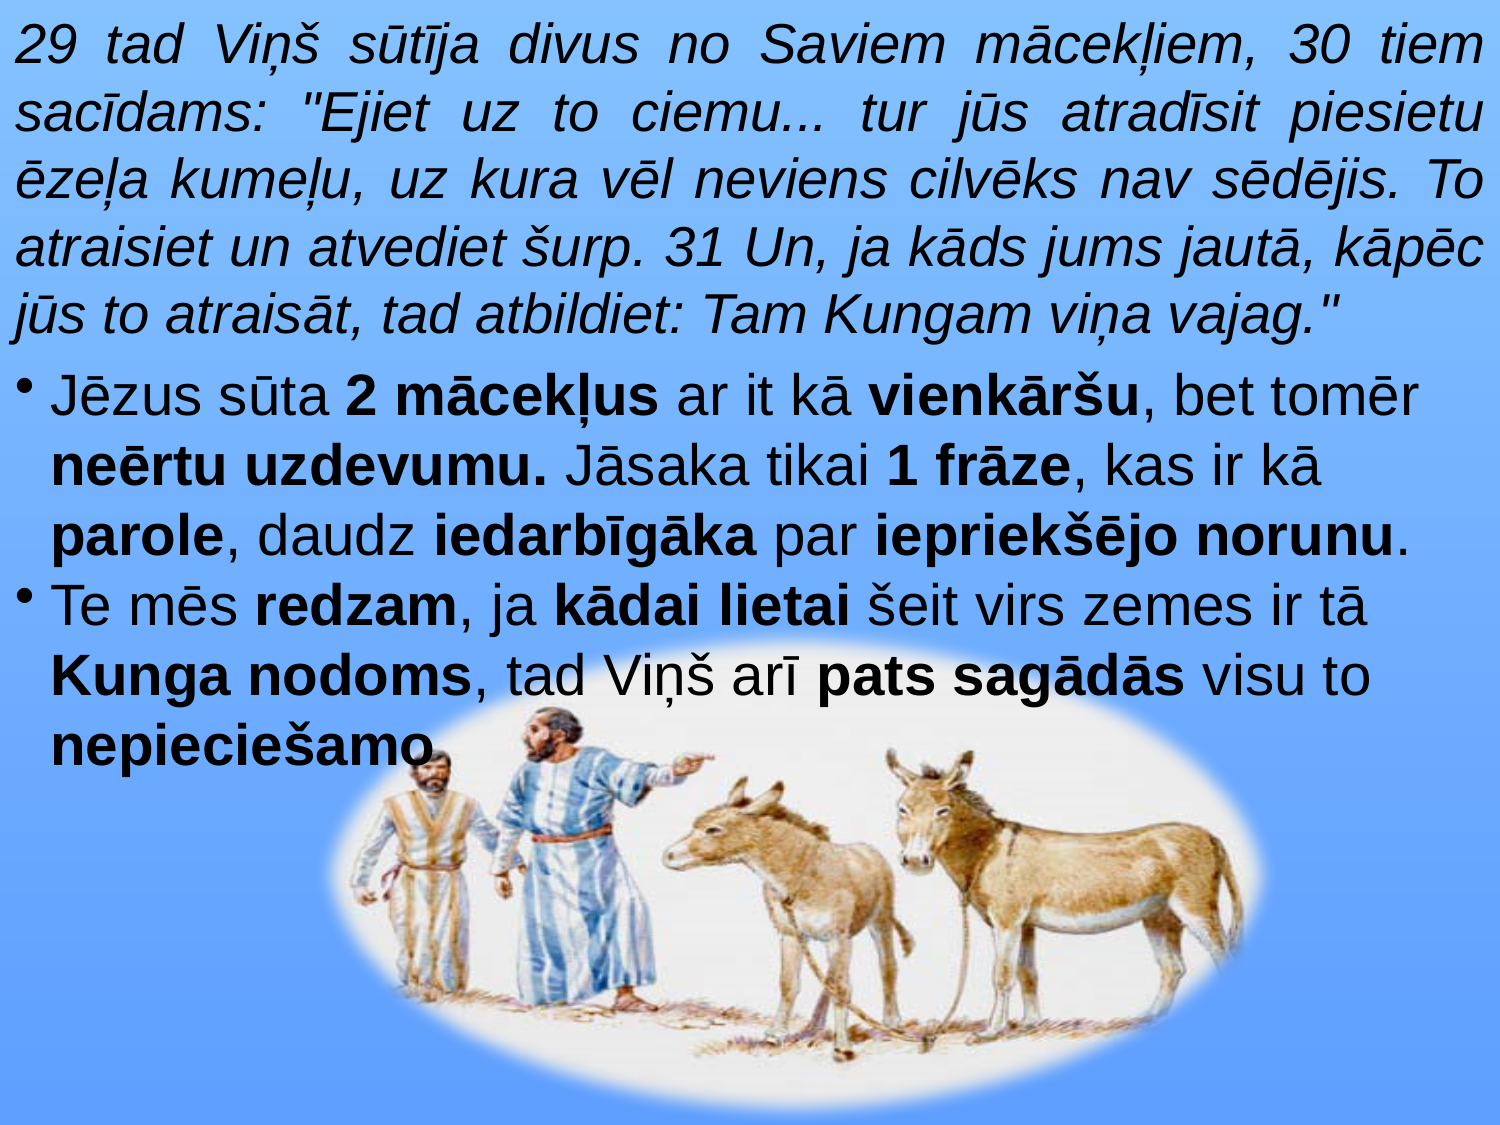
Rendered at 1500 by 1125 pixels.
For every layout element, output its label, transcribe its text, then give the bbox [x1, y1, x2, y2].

list 29 tad Viņš sūtīja divus no Saviem mācekļiem, 30 tiem sacīdams: "Ejiet uz to ciemu... tur jūs atradīsit piesietu ēzeļa kumeļu, uz kura vēl neviens cilvēks nav sēdējis. To atraisiet un atvediet šurp. 31 Un, ja kāds jums jautā, kāpēc jūs to atraisāt, tad atbildiet: Tam Kungam viņa vajag." [0, 0, 1500, 178]
text_box Jēzus sūta 2 mācekļus ar it kā vienkāršu, bet tomēr neērtu uzdevumu. Jāsaka tikai 1 frāze, kas ir kā parole, daudz iedarbīgāka par iepriekšējo norunu. Te mēs redzam, ja kādai lietai šeit virs zemes ir tā Kunga nodoms, tad Viņš arī pats sagādās visu to nepieciešamo [0, 349, 1500, 785]
picture [312, 623, 1280, 1125]
